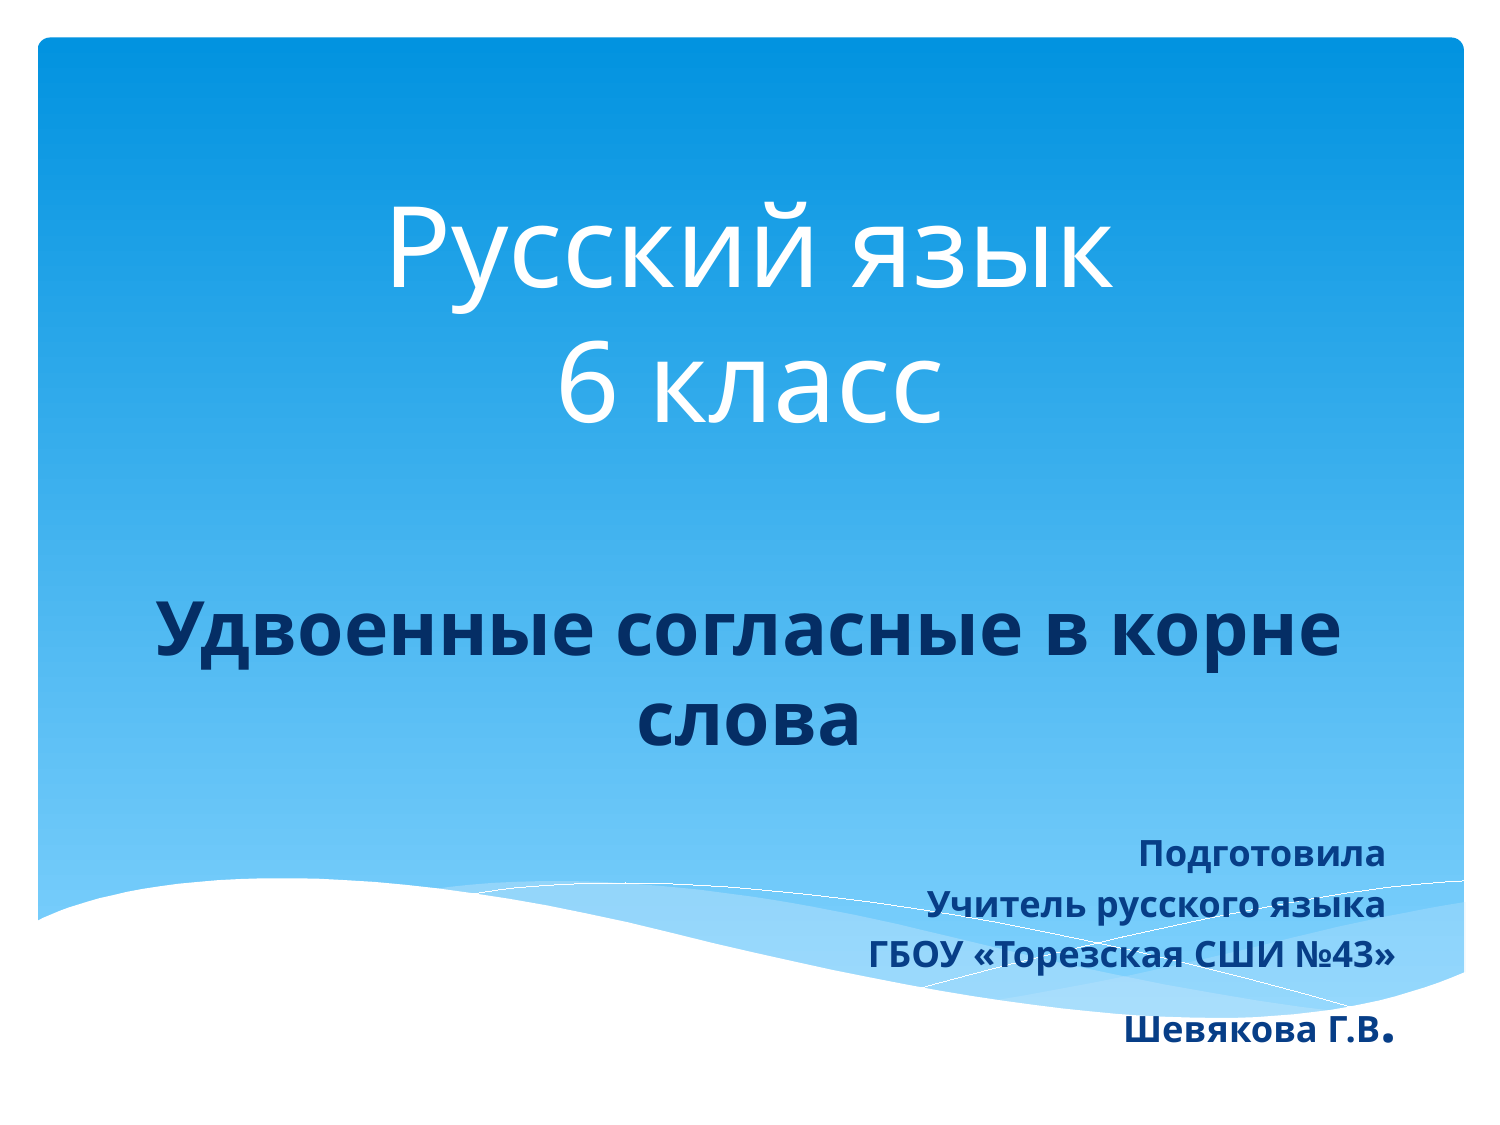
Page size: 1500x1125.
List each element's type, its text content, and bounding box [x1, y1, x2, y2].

title Русский язык 6 класс Удвоенные согласные в корне слова [112, 66, 1388, 858]
subtitle Подготовила Учитель русского языка ГБОУ «Торезская СШИ №43» Шевякова Г.В. [667, 822, 1412, 1064]
